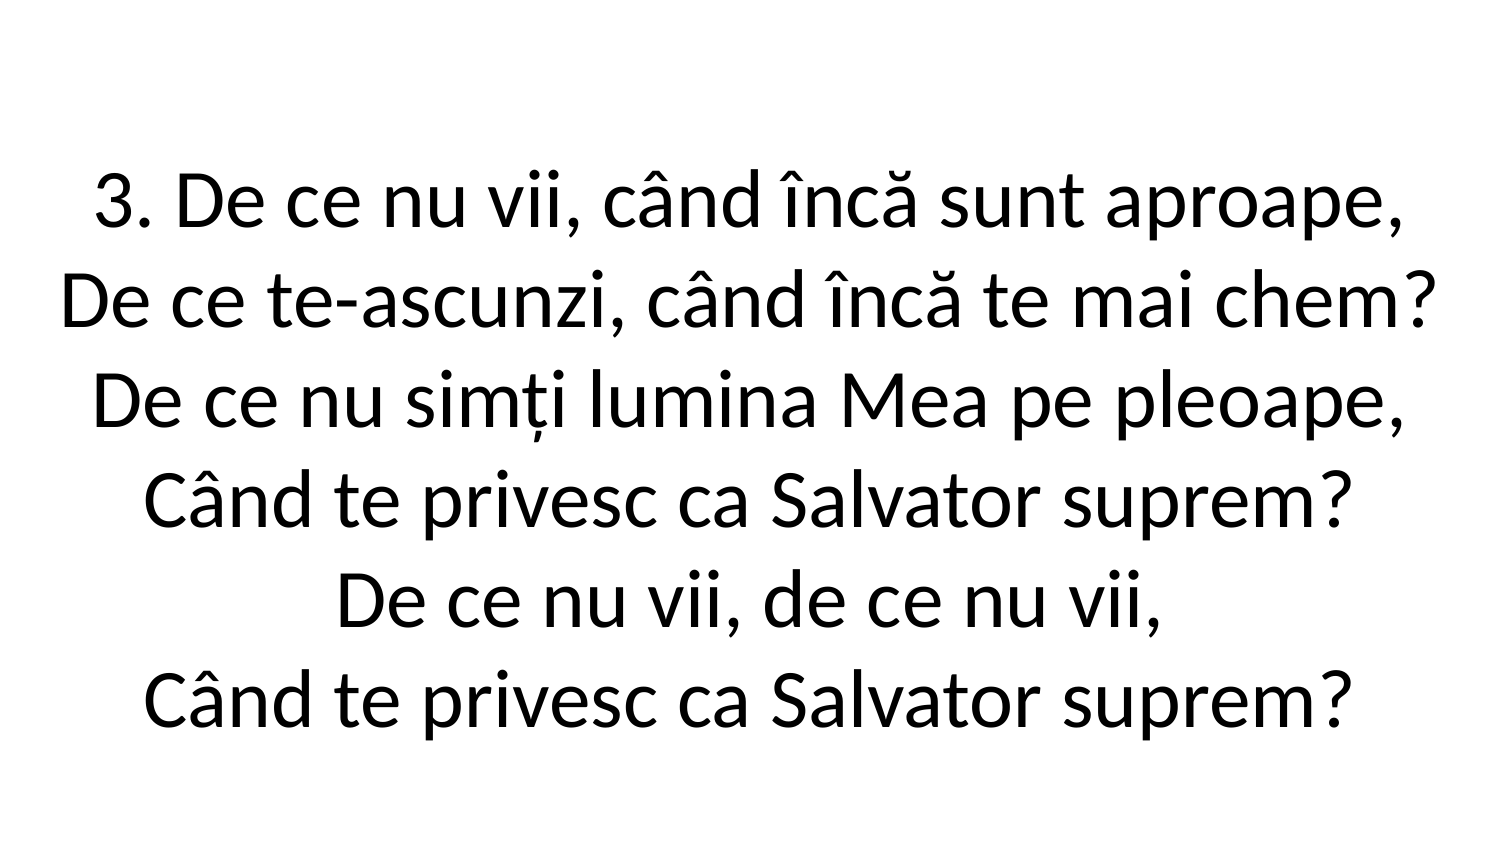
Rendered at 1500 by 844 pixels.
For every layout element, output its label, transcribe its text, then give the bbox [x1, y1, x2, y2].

text_box 3. De ce nu vii, când încă sunt aproape, De ce te-ascunzi, când încă te mai chem? De ce nu simți lumina Mea pe pleoape, Când te privesc ca Salvator suprem? De ce nu vii, de ce nu vii, Când te privesc ca Salvator suprem? [44, 92, 1456, 752]
